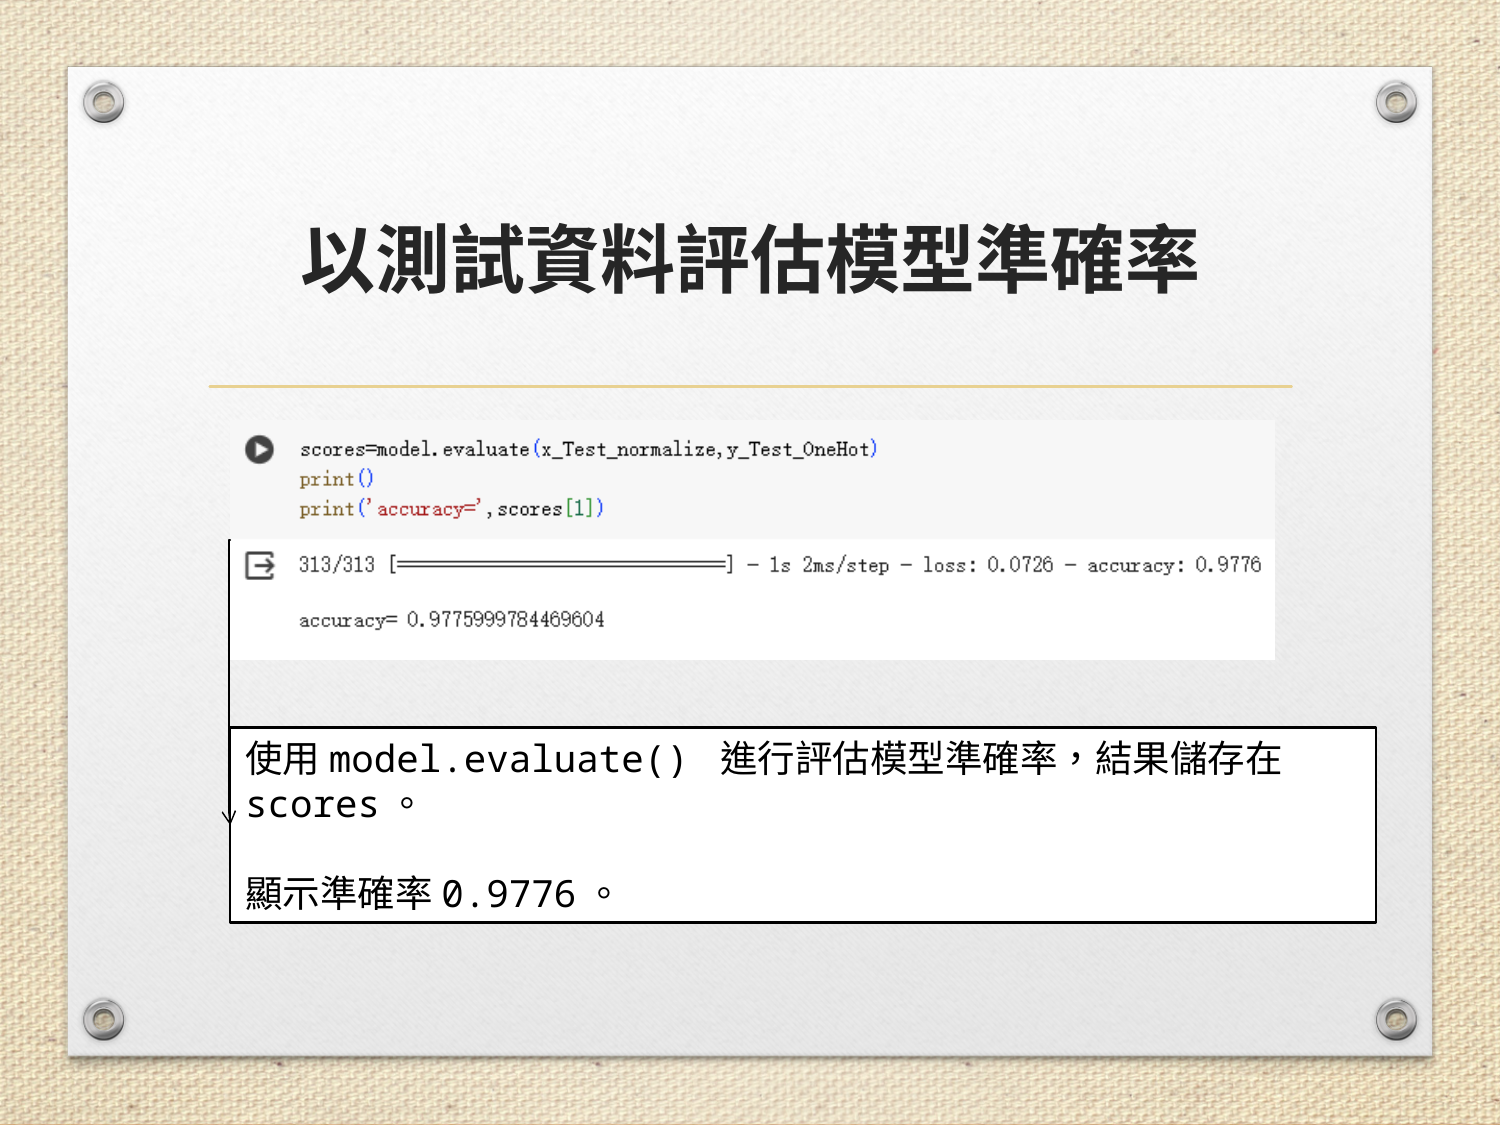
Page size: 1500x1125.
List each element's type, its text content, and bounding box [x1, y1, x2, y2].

text_box 使用model.evaluate() 進行評估模型準確率，結果儲存在scores。 顯示準確率0.9776。 [229, 726, 1377, 924]
title 以測試資料評估模型準確率 [193, 150, 1309, 365]
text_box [229, 540, 233, 804]
list [193, 408, 1309, 974]
picture [0, 0, 1500, 1125]
